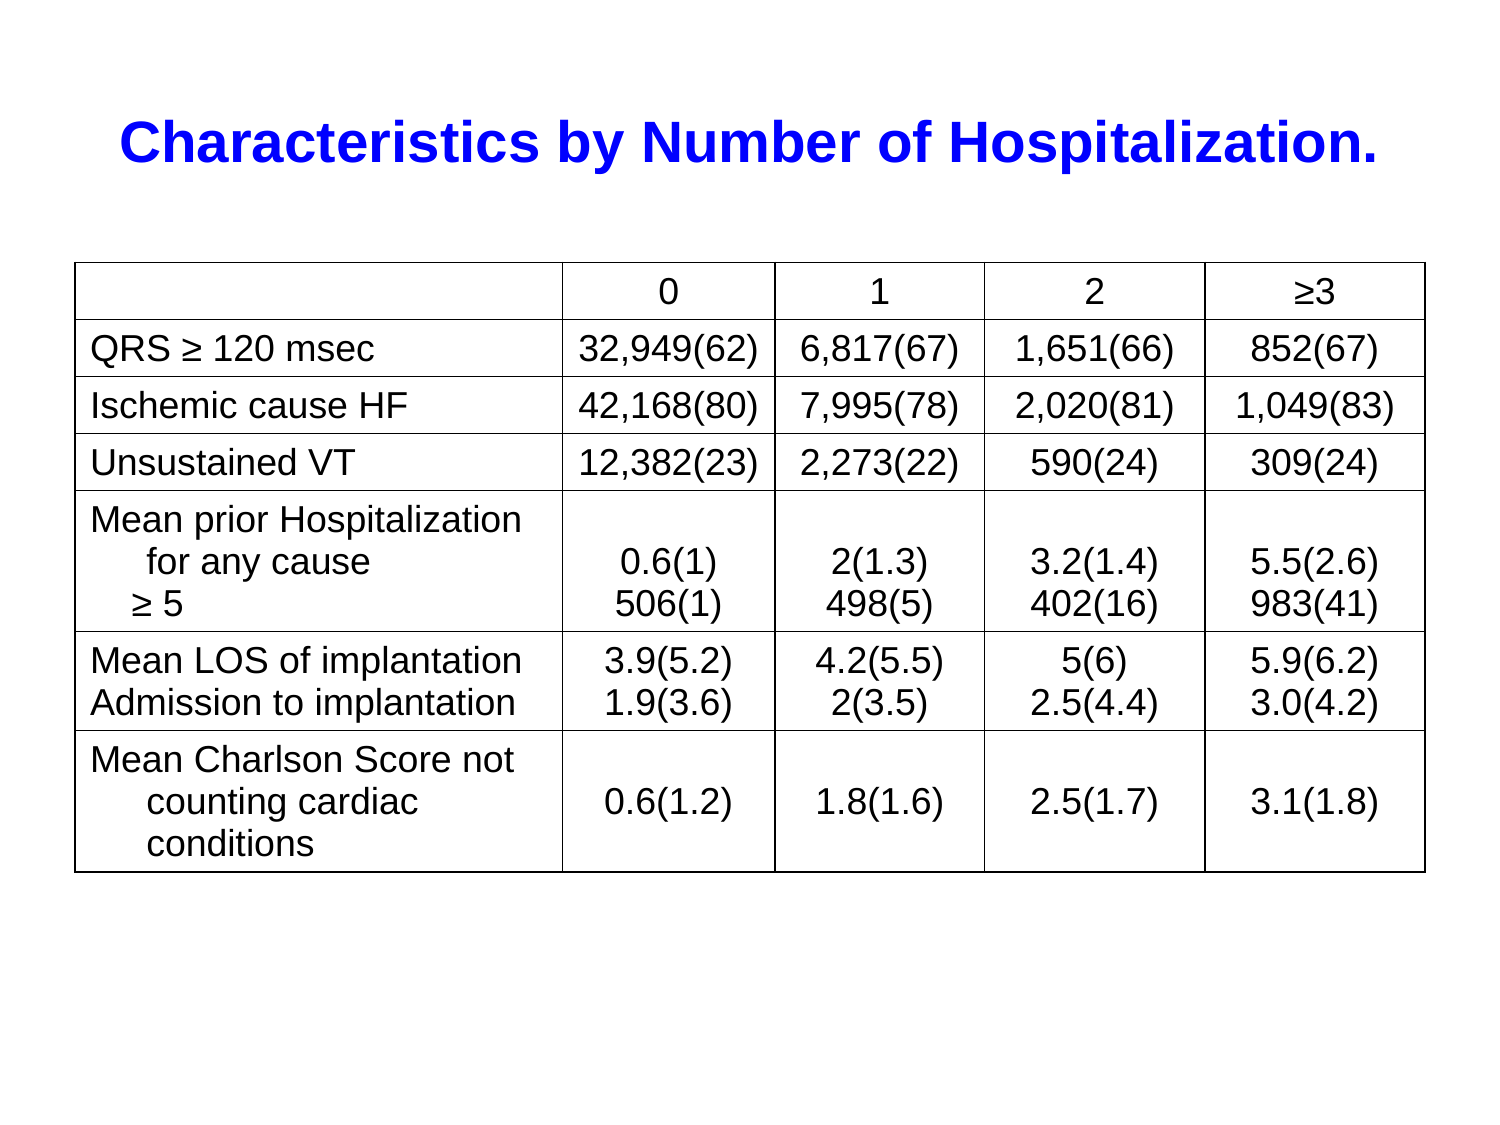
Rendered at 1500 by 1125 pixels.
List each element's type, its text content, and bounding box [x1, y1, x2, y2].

table_cell 5(6) 2.5(4.4) [985, 632, 1204, 730]
table_cell 309(24) [1206, 434, 1424, 490]
table_cell Mean prior Hospitalization for any cause ≥ 5 [76, 491, 562, 631]
table_cell 1,049(83) [1206, 377, 1424, 433]
table_cell Ischemic cause HF [76, 377, 562, 433]
table_cell 852(67) [1206, 320, 1424, 376]
title Characteristics by Number of Hospitalization. [75, 45, 1425, 233]
table_header 1 [776, 263, 984, 319]
table_cell 12,382(23) [563, 434, 774, 490]
table_header 2 [985, 263, 1204, 319]
table_header ≥3 [1206, 263, 1424, 319]
table_cell 2,020(81) [985, 377, 1204, 433]
table_cell 5.9(6.2) 3.0(4.2) [1206, 632, 1424, 730]
table_cell 7,995(78) [776, 377, 984, 433]
table_cell 42,168(80) [563, 377, 774, 433]
table_cell 590(24) [985, 434, 1204, 490]
table_header [76, 263, 562, 319]
table_cell 0.6(1) 506(1) [563, 491, 774, 631]
table_cell 2(1.3) 498(5) [776, 491, 984, 631]
table_cell 2,273(22) [776, 434, 984, 490]
table_cell QRS ≥ 120 msec [76, 320, 562, 376]
table_cell Mean Charlson Score not counting cardiac conditions [76, 731, 562, 871]
table_cell 3.2(1.4) 402(16) [985, 491, 1204, 631]
table_cell Unsustained VT [76, 434, 562, 490]
table_cell 3.9(5.2) 1.9(3.6) [563, 632, 774, 730]
table_cell 0.6(1.2) [563, 731, 774, 871]
table_header 0 [563, 263, 774, 319]
table_cell 6,817(67) [776, 320, 984, 376]
table_cell 2.5(1.7) [985, 731, 1204, 871]
table_cell 5.5(2.6) 983(41) [1206, 491, 1424, 631]
table_cell 3.1(1.8) [1206, 731, 1424, 871]
table_cell 4.2(5.5) 2(3.5) [776, 632, 984, 730]
table_cell Mean LOS of implantation Admission to implantation [76, 632, 562, 730]
table_cell 32,949(62) [563, 320, 774, 376]
table_cell 1.8(1.6) [776, 731, 984, 871]
table_cell 1,651(66) [985, 320, 1204, 376]
